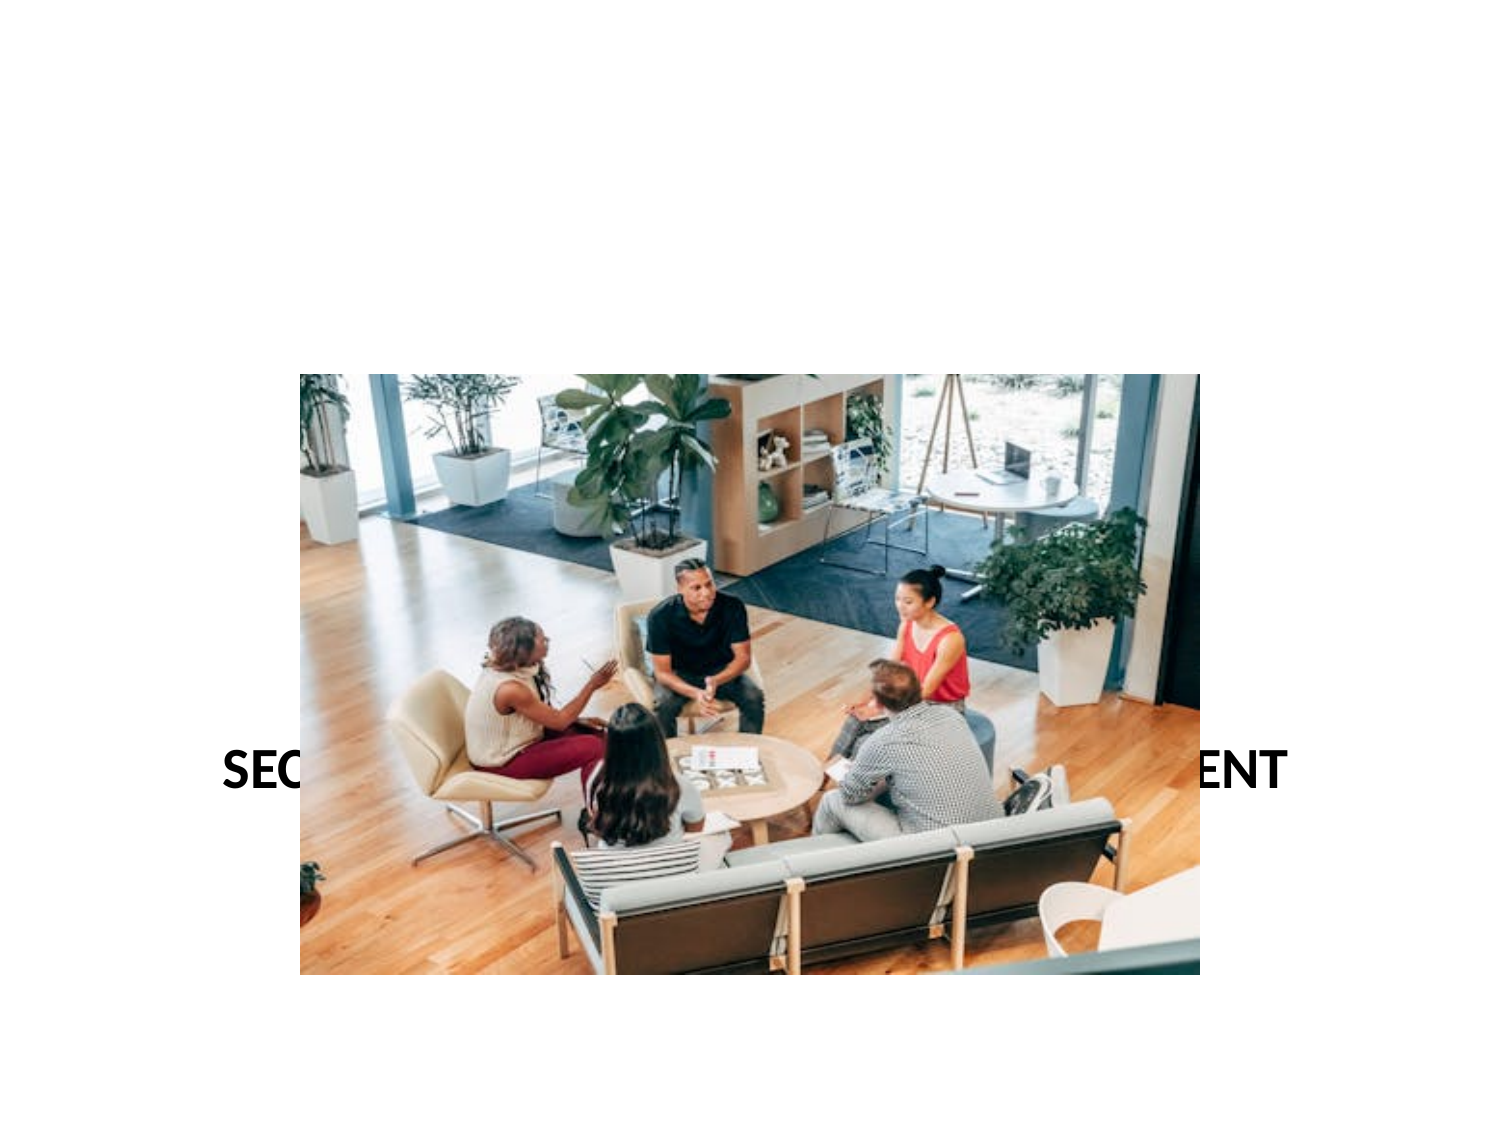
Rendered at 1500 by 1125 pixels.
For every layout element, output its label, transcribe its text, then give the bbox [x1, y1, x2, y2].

title Section 4: Strategies for Improvement [1204, 722, 1394, 947]
picture [299, 374, 1201, 976]
title Section 4: Strategies for Improvement [118, 722, 294, 947]
